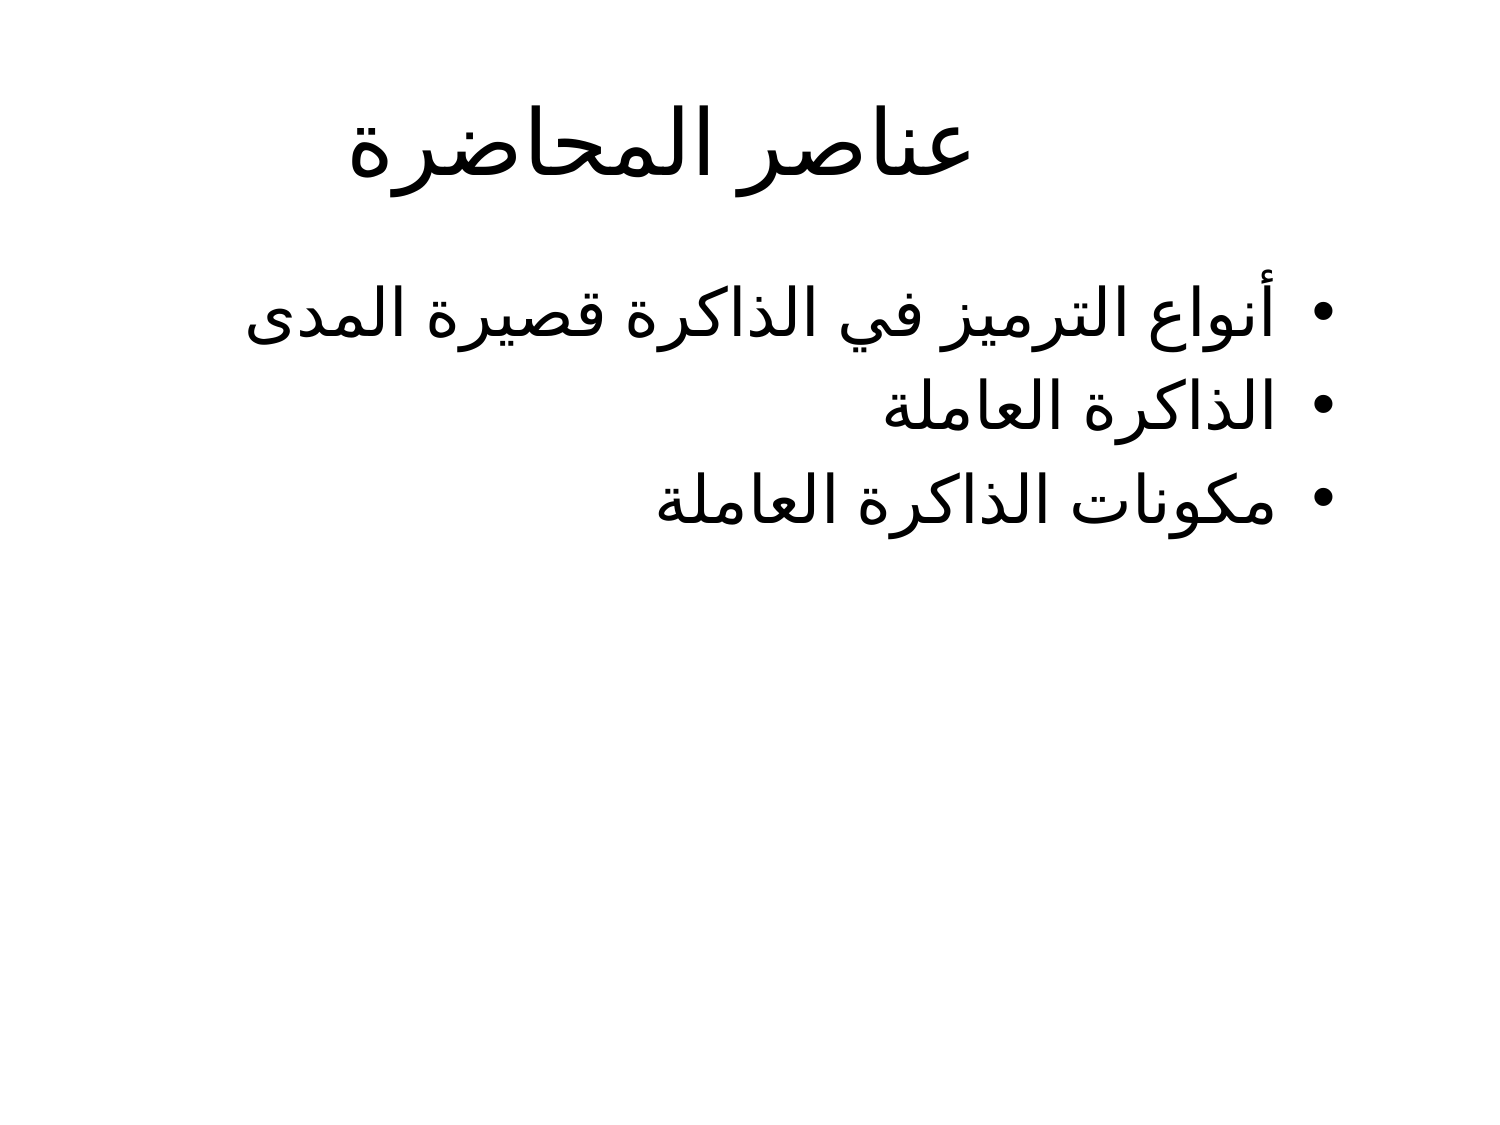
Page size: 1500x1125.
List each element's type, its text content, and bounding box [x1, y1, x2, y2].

list أنواع الترميز في الذاكرة قصيرة المدى الذاكرة العاملة مكونات الذاكرة العاملة [0, 262, 1350, 1005]
title عناصر المحاضرة [0, 45, 1350, 233]
